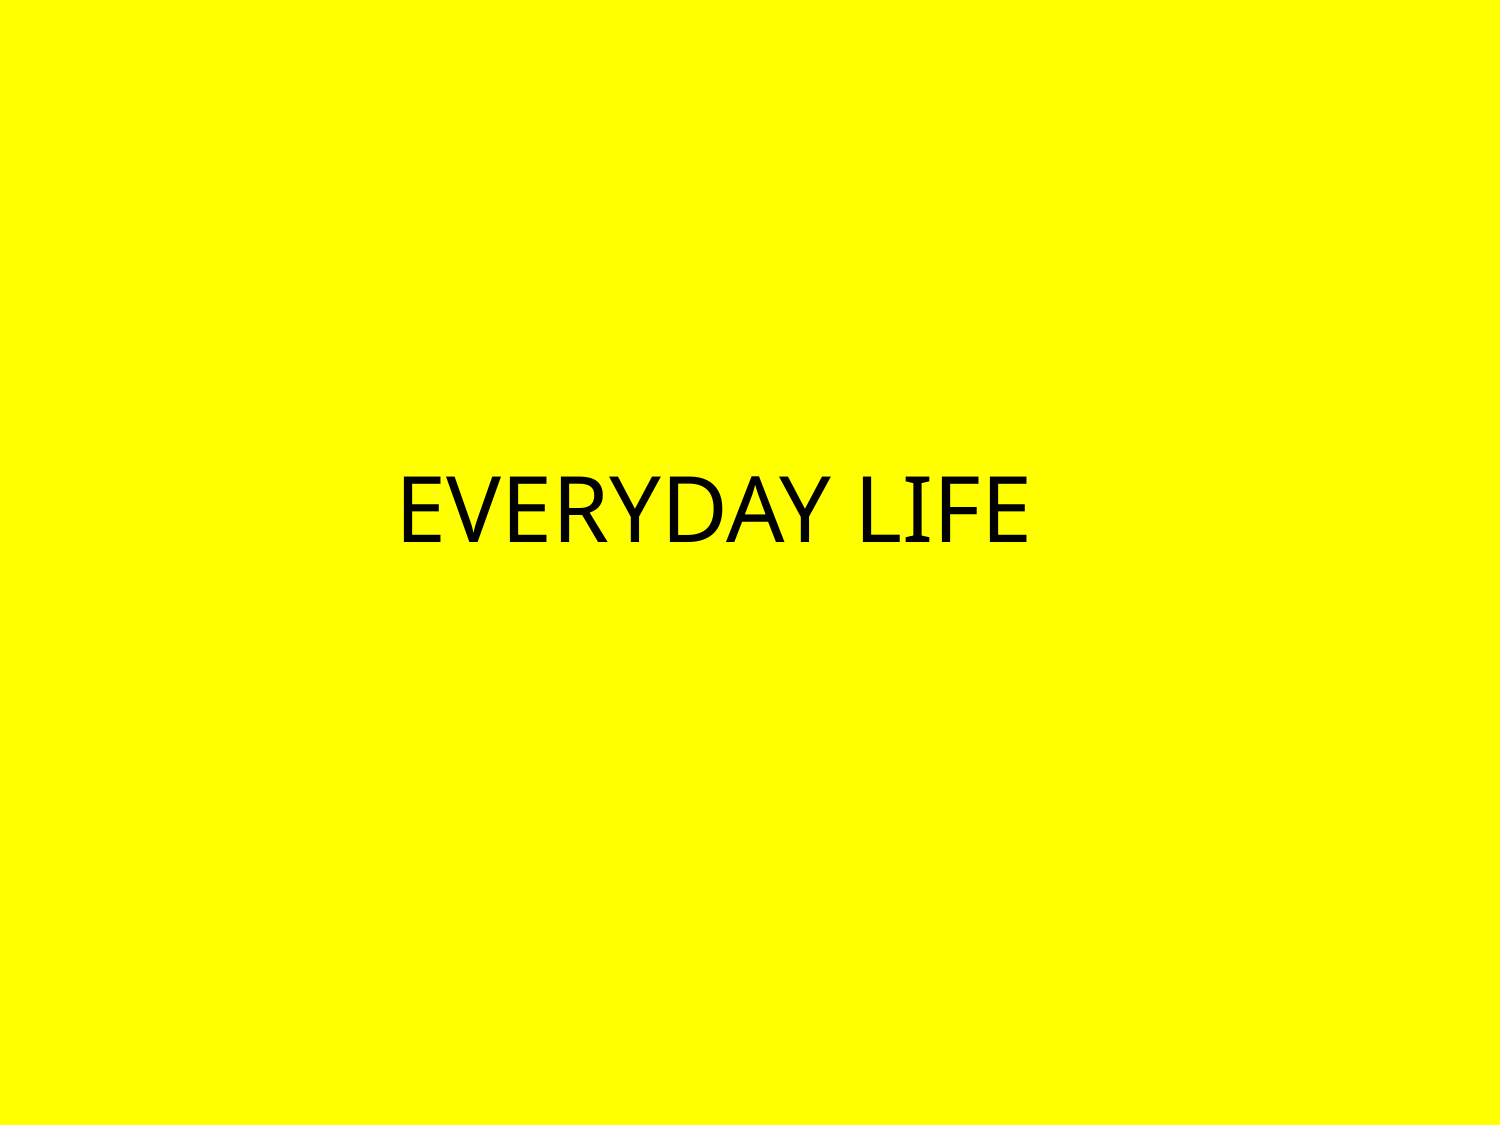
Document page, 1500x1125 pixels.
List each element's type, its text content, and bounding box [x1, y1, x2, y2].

title EVERYDAY LIFE [76, 385, 1352, 627]
